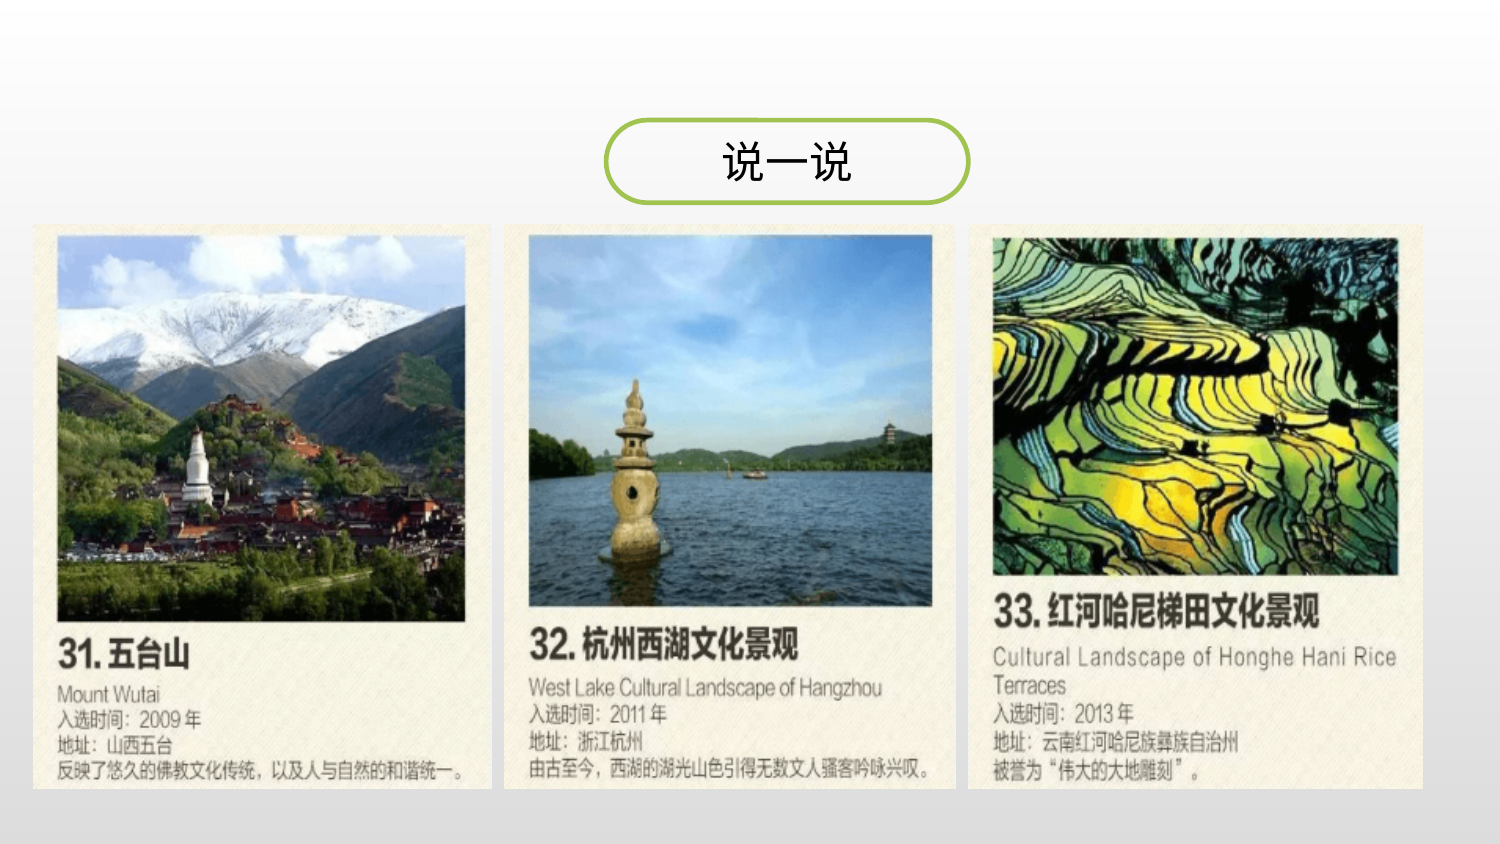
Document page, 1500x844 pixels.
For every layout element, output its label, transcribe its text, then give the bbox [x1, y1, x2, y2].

picture [33, 224, 492, 789]
picture [504, 224, 956, 789]
text_box 说一说 [605, 119, 970, 204]
picture [968, 224, 1423, 789]
